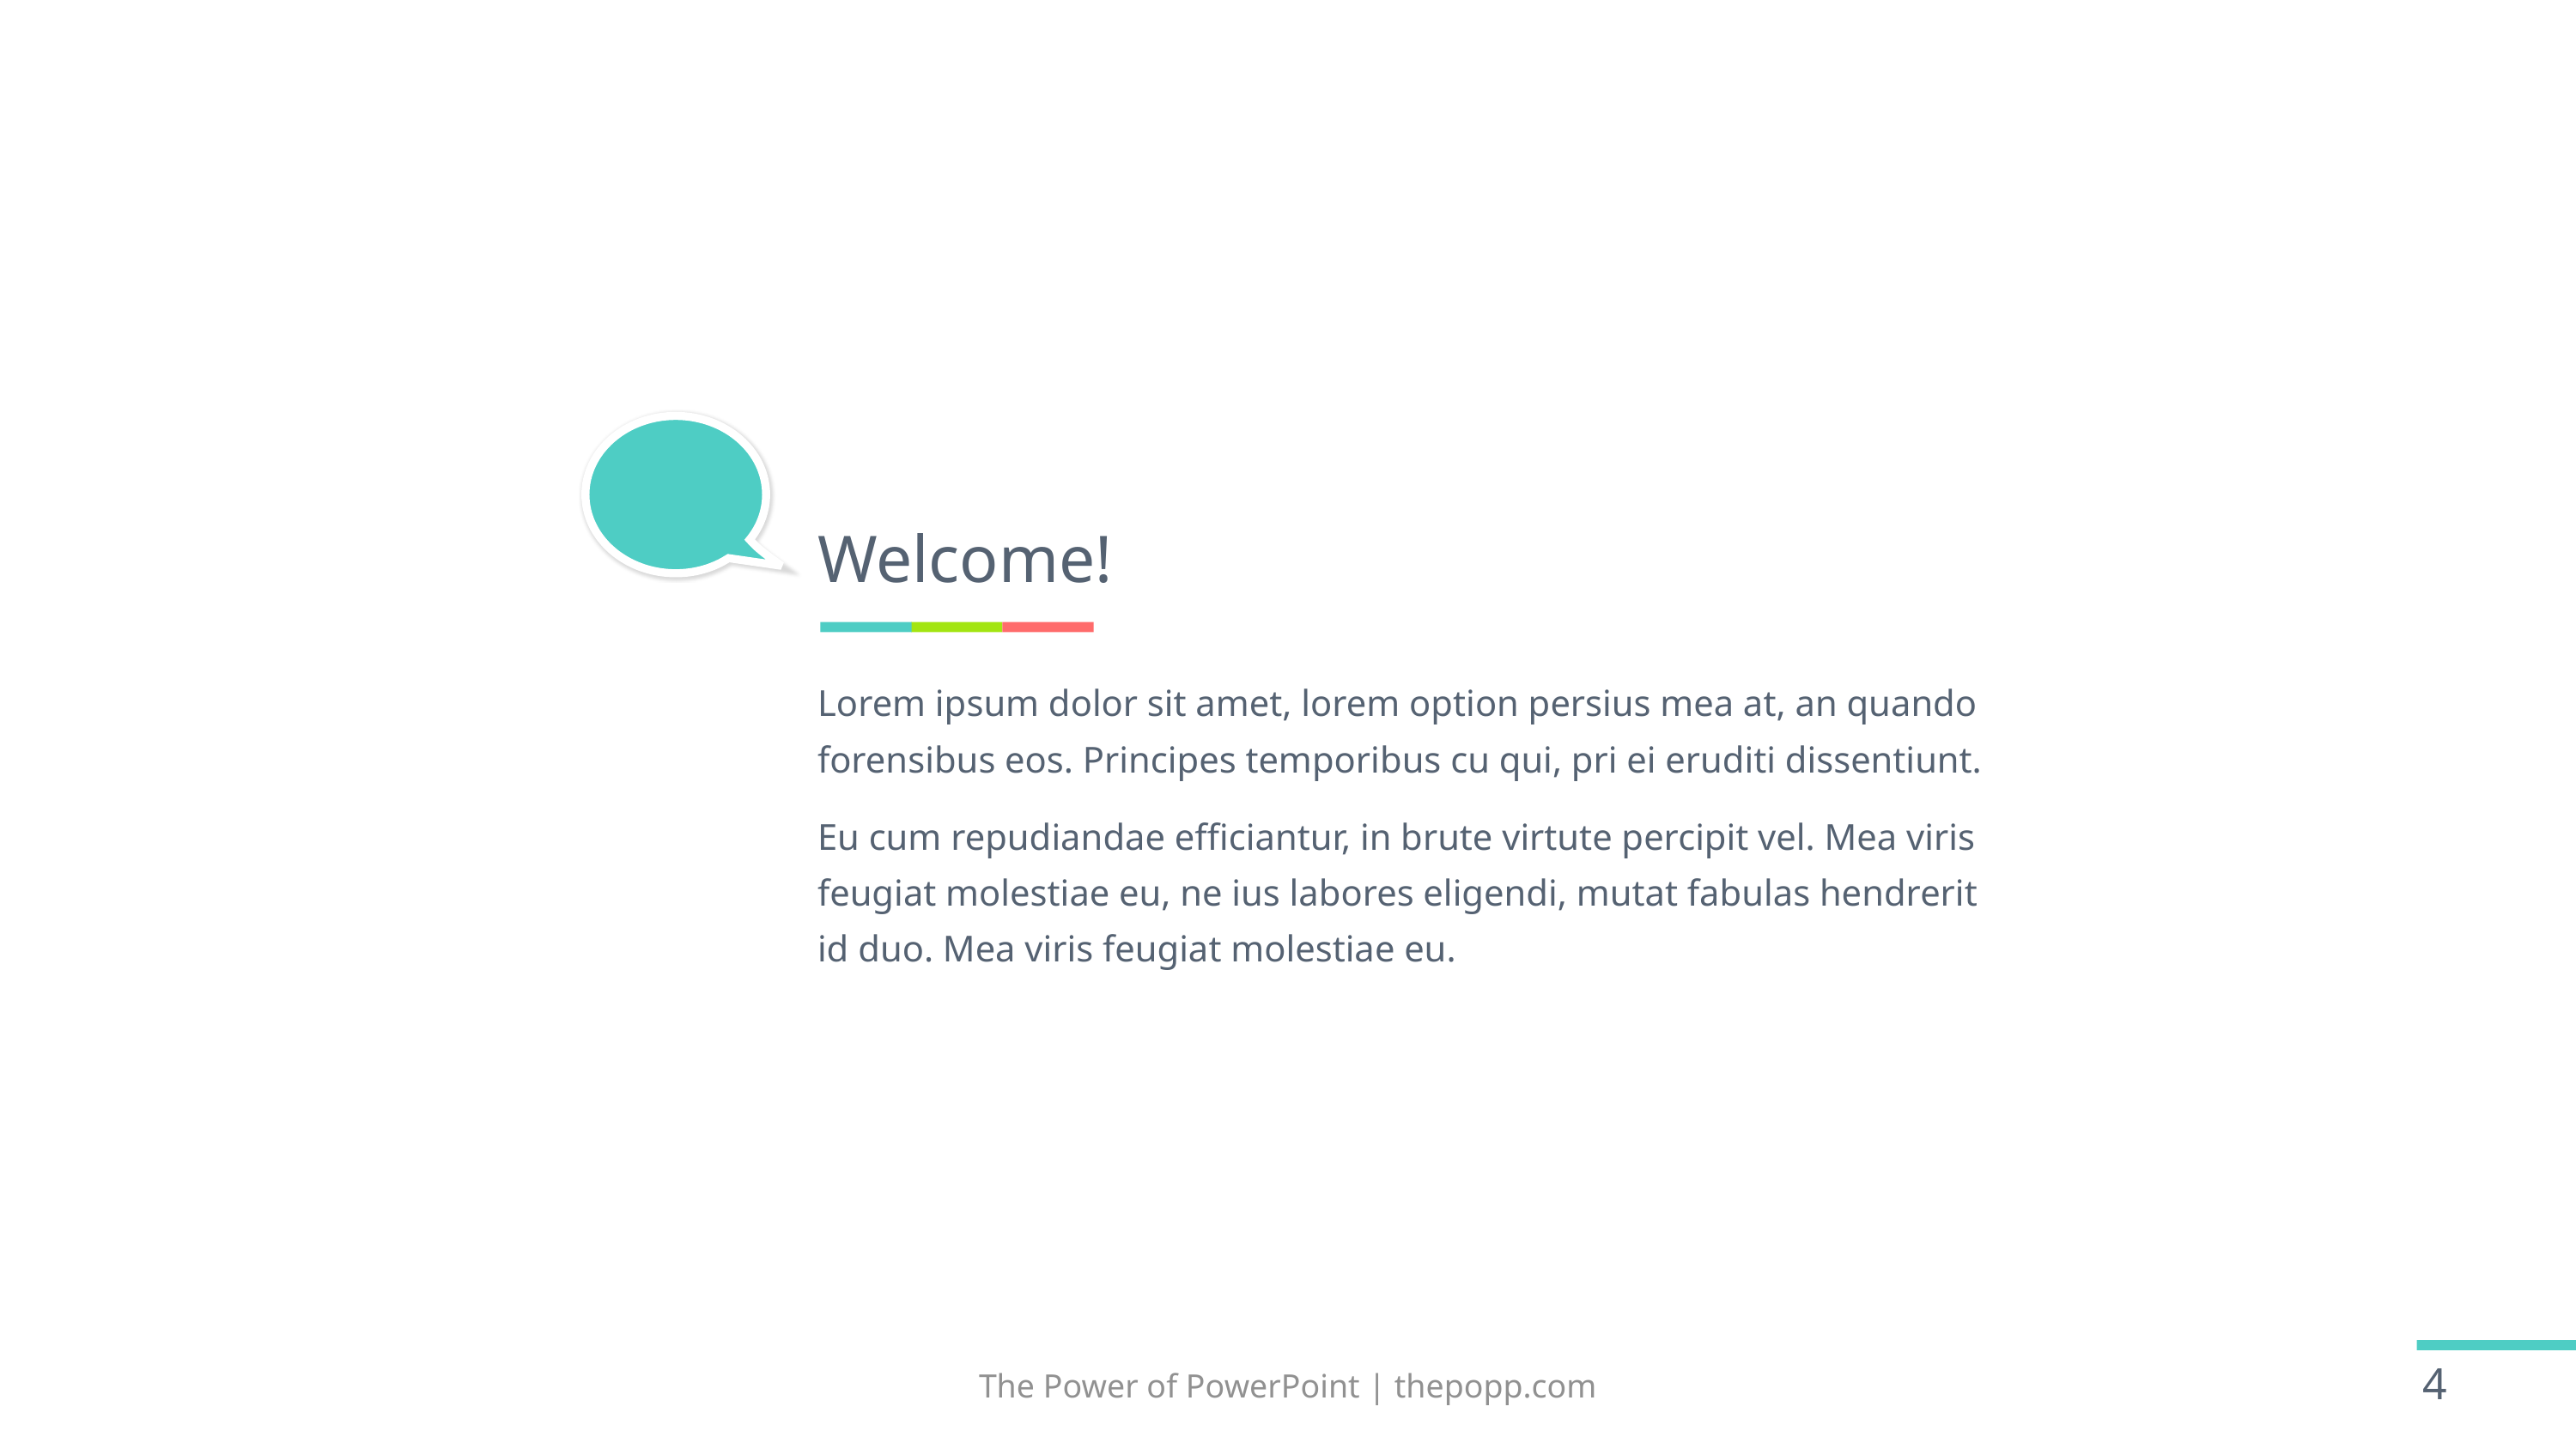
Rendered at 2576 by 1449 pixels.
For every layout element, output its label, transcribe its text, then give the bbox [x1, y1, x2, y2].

slide_number 4 [2409, 1351, 2576, 1421]
footer The Power of PowerPoint | thepopp.com [853, 1349, 1723, 1427]
list Welcome! [805, 504, 2008, 609]
list Lorem ipsum dolor sit amet, lorem option persius mea at, an quando forensibus eos. Principes temporibus cu qui, pri ei eruditi dissentiunt. Eu cum repudiandae efficiantur, in brute virtute percipit vel. Mea viris feugiat molestiae eu, ne ius labores eligendi, mutat fabulas hendrerit id duo. Mea viris feugiat molestiae eu. [805, 661, 2008, 995]
